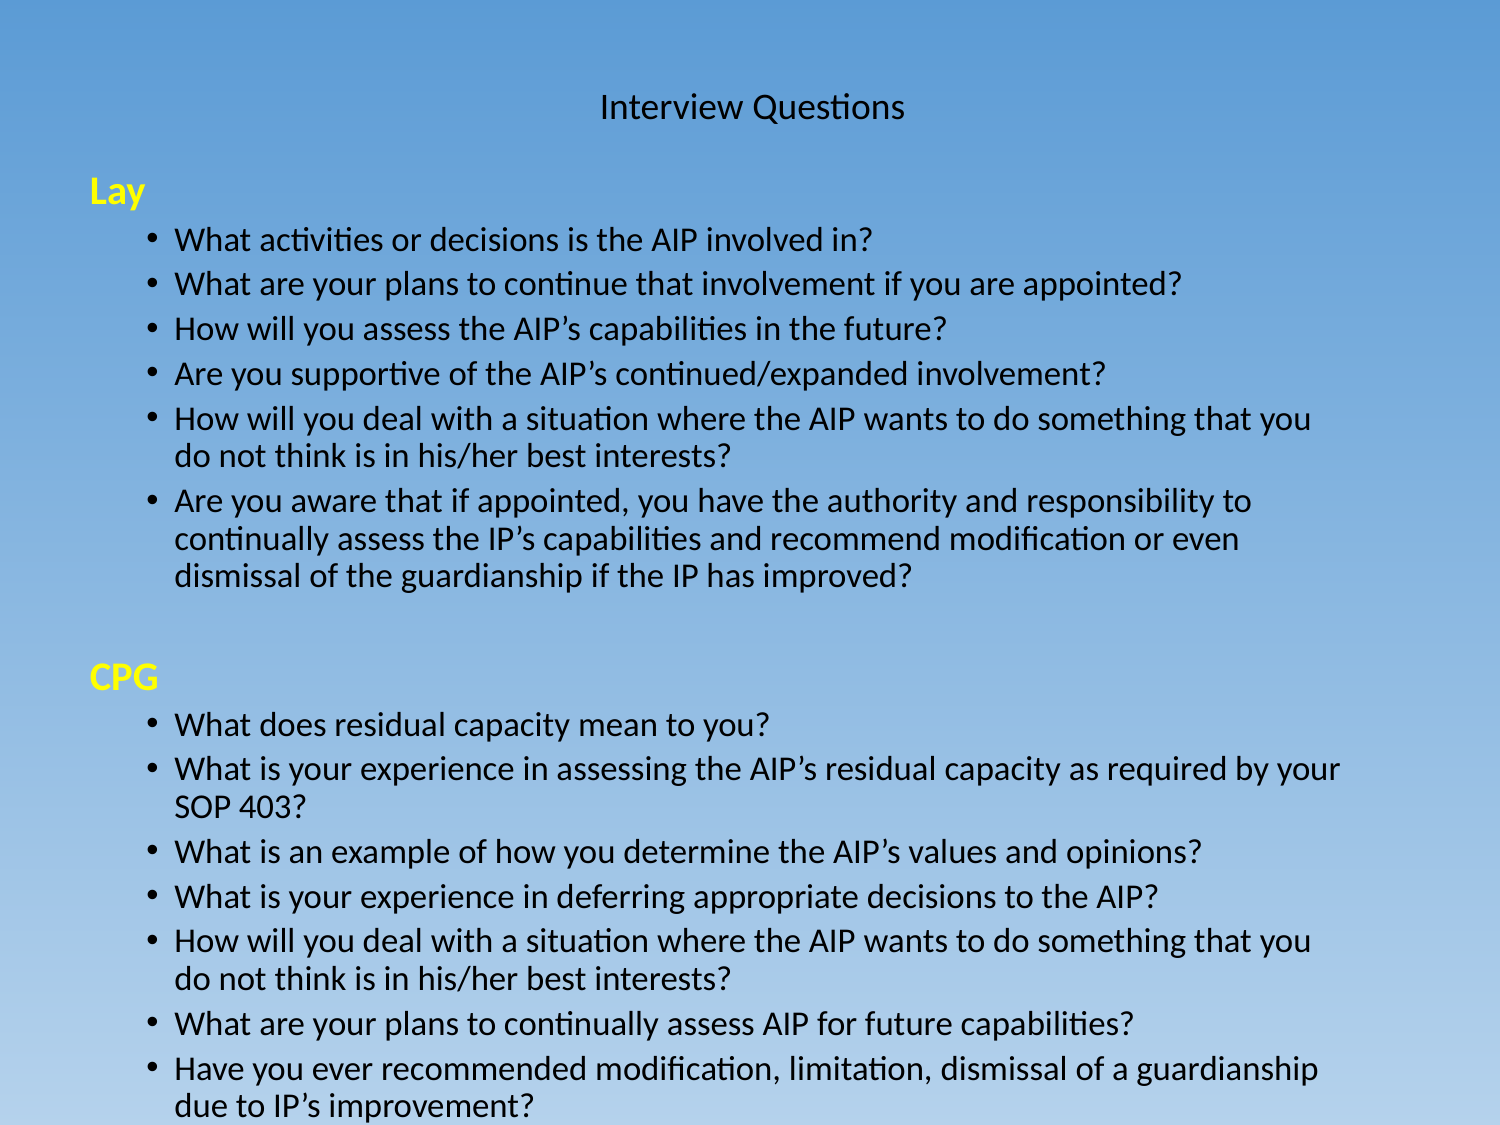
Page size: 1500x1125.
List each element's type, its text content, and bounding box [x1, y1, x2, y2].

text_box Interview Questions [585, 74, 921, 135]
text_box Lay What activities or decisions is the AIP involved in? What are your plans to continue that involvement if you are appointed? How will you assess the AIP’s capabilities in the future? Are you supportive of the AIP’s continued/expanded involvement? How will you deal with a situation where the AIP wants to do something that you do not think is in his/her best interests? Are you aware that if appointed, you have the authority and responsibility to continually assess the IP’s capabilities and recommend modification or even dismissal of the guardianship if the IP has improved? CPG What does residual capacity mean to you? What is your experience in assessing the AIP’s residual capacity as required by your SOP 403? What is an example of how you determine the AIP’s values and opinions? What is your experience in deferring appropriate decisions to the AIP? How will you deal with a situation where the AIP wants to do something that you do not think is in his/her best interests? What are your plans to continually assess AIP for future capabilities? Have you ever recommended modification, limitation, dismissal of a guardianship due to IP’s improvement? [74, 162, 1369, 1125]
